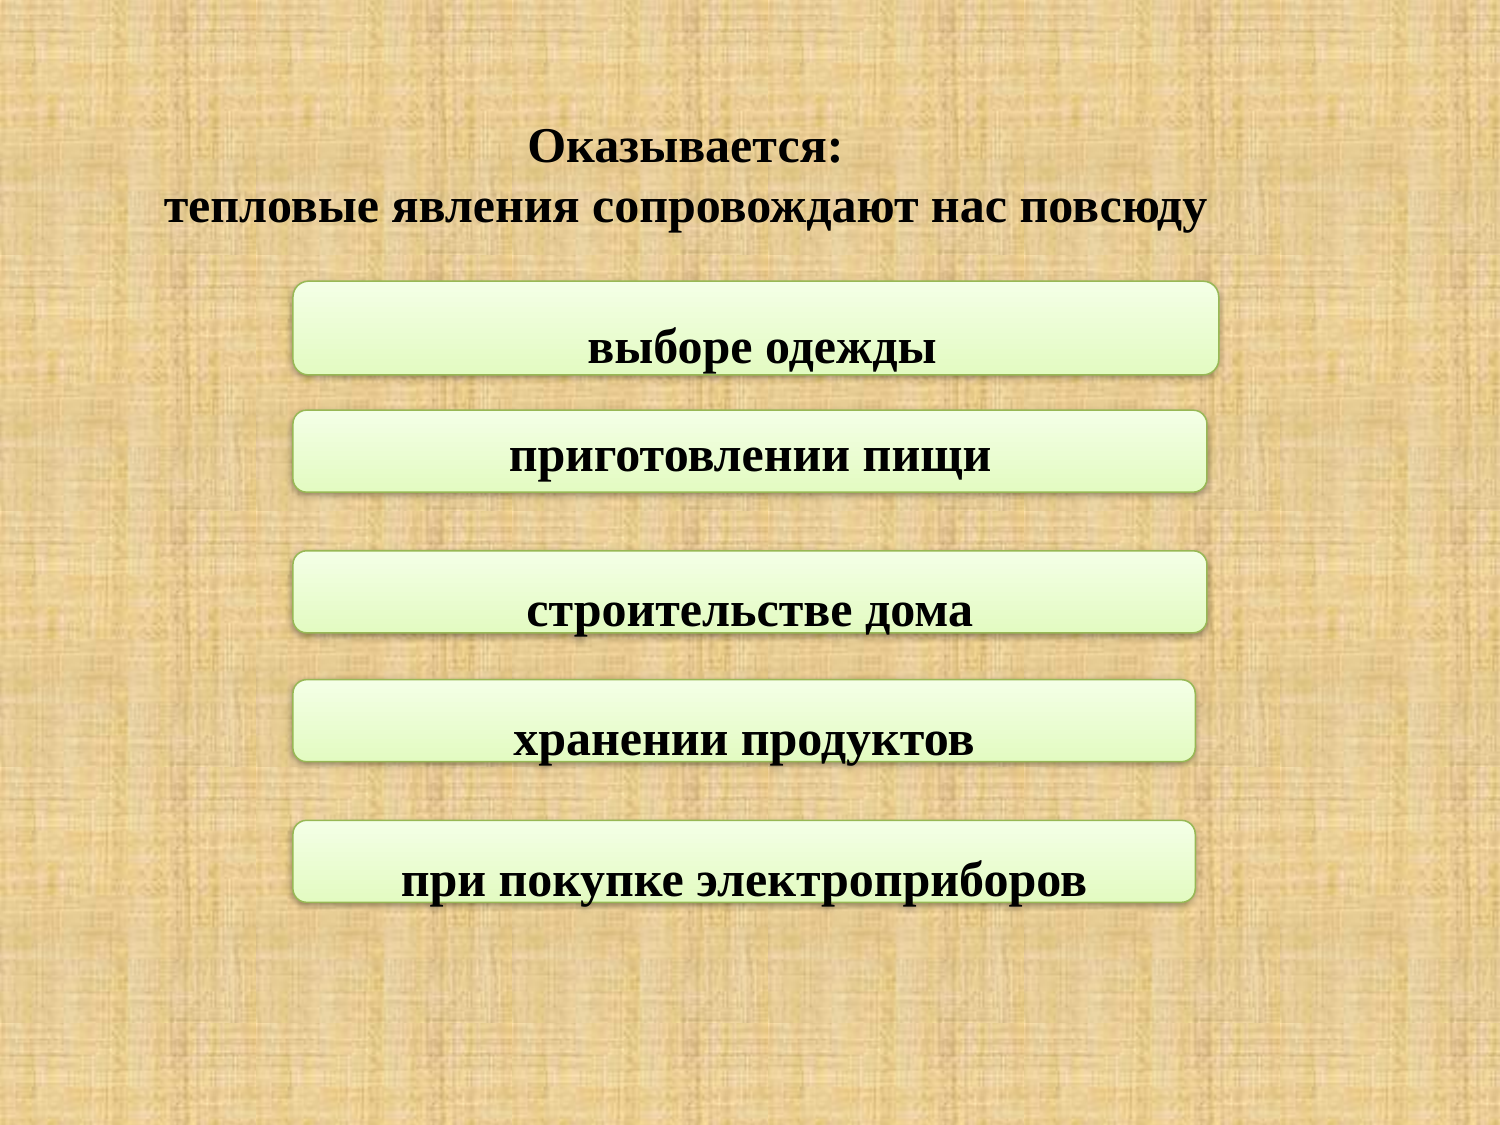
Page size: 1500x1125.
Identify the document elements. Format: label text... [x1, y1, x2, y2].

text_box хранении продуктов [292, 678, 1197, 763]
text_box строительстве дома [292, 549, 1208, 634]
text_box Учёт тепловых явлений необходим при [117, 246, 1372, 1117]
picture [0, 0, 1500, 1125]
text_box Оказывается: тепловые явления сопровождают нас повсюду [117, 105, 1254, 241]
text_box выборе одежды [292, 280, 1220, 376]
text_box при покупке электроприборов [292, 819, 1197, 904]
text_box приготовлении пищи [292, 409, 1208, 493]
